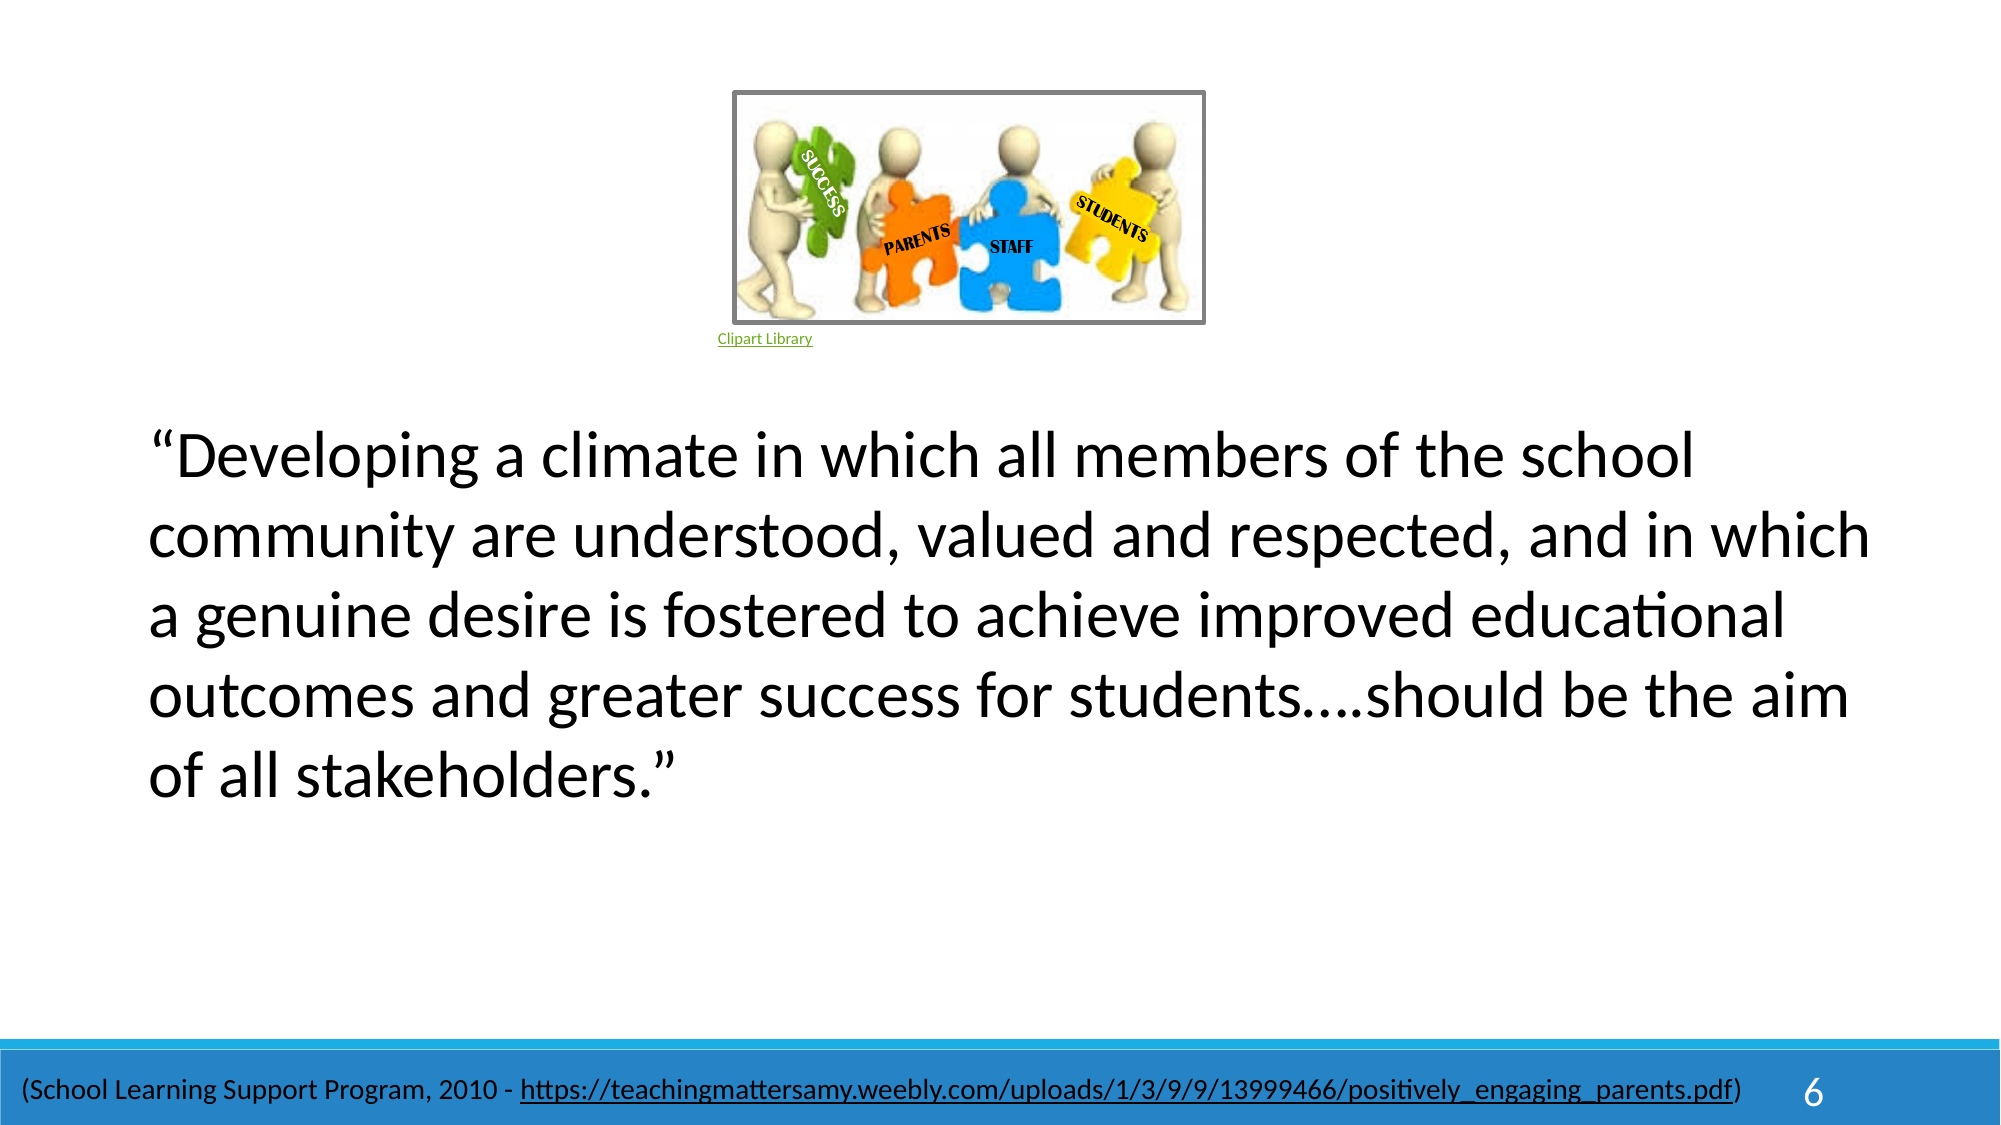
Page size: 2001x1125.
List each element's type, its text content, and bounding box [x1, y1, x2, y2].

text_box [723, 94, 1203, 346]
text_box (School Learning Support Program, 2010 - https://teachingmattersamy.weebly.com/uploads/1/3/9/9/13999466/positively_engaging_parents.pdf) [6, 1063, 1624, 1113]
slide_number 6 [1624, 1059, 1840, 1120]
text_box “Developing a climate in which all members of the school community are understood, valued and respected, and in which a genuine desire is fostered to achieve improved educational outcomes and greater success for students….should be the aim of all stakeholders.” [133, 403, 1922, 818]
